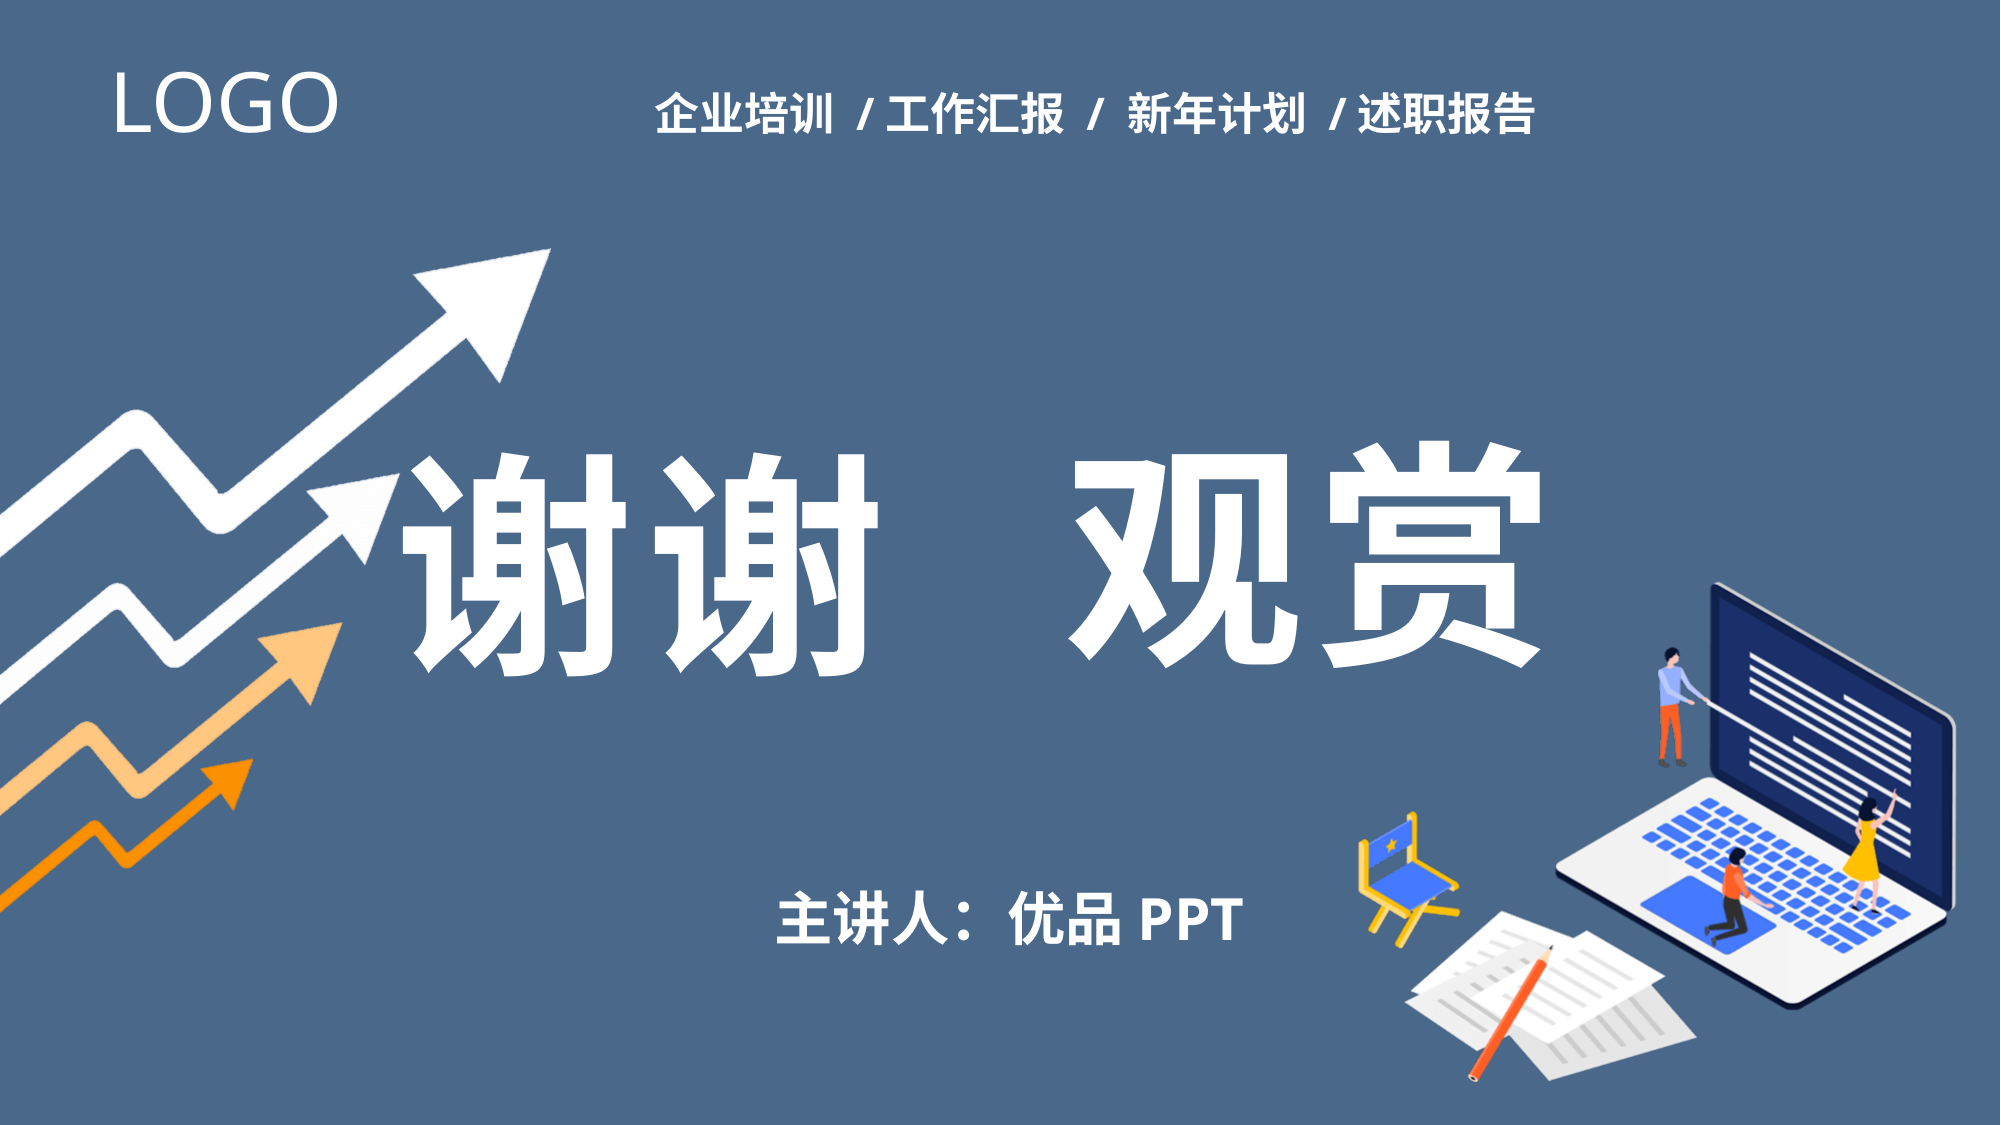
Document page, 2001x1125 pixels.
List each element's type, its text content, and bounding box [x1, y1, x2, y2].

text_box LOGO [95, 41, 411, 157]
text_box 谢谢 [691, 409, 992, 712]
text_box 企业培训 /工作汇报 / 新年计划 /述职报告 [640, 77, 1739, 147]
picture [0, 162, 691, 975]
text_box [1049, 400, 1662, 736]
picture [1287, 580, 2000, 1120]
text_box 主讲人：优品PPT [759, 874, 1264, 960]
